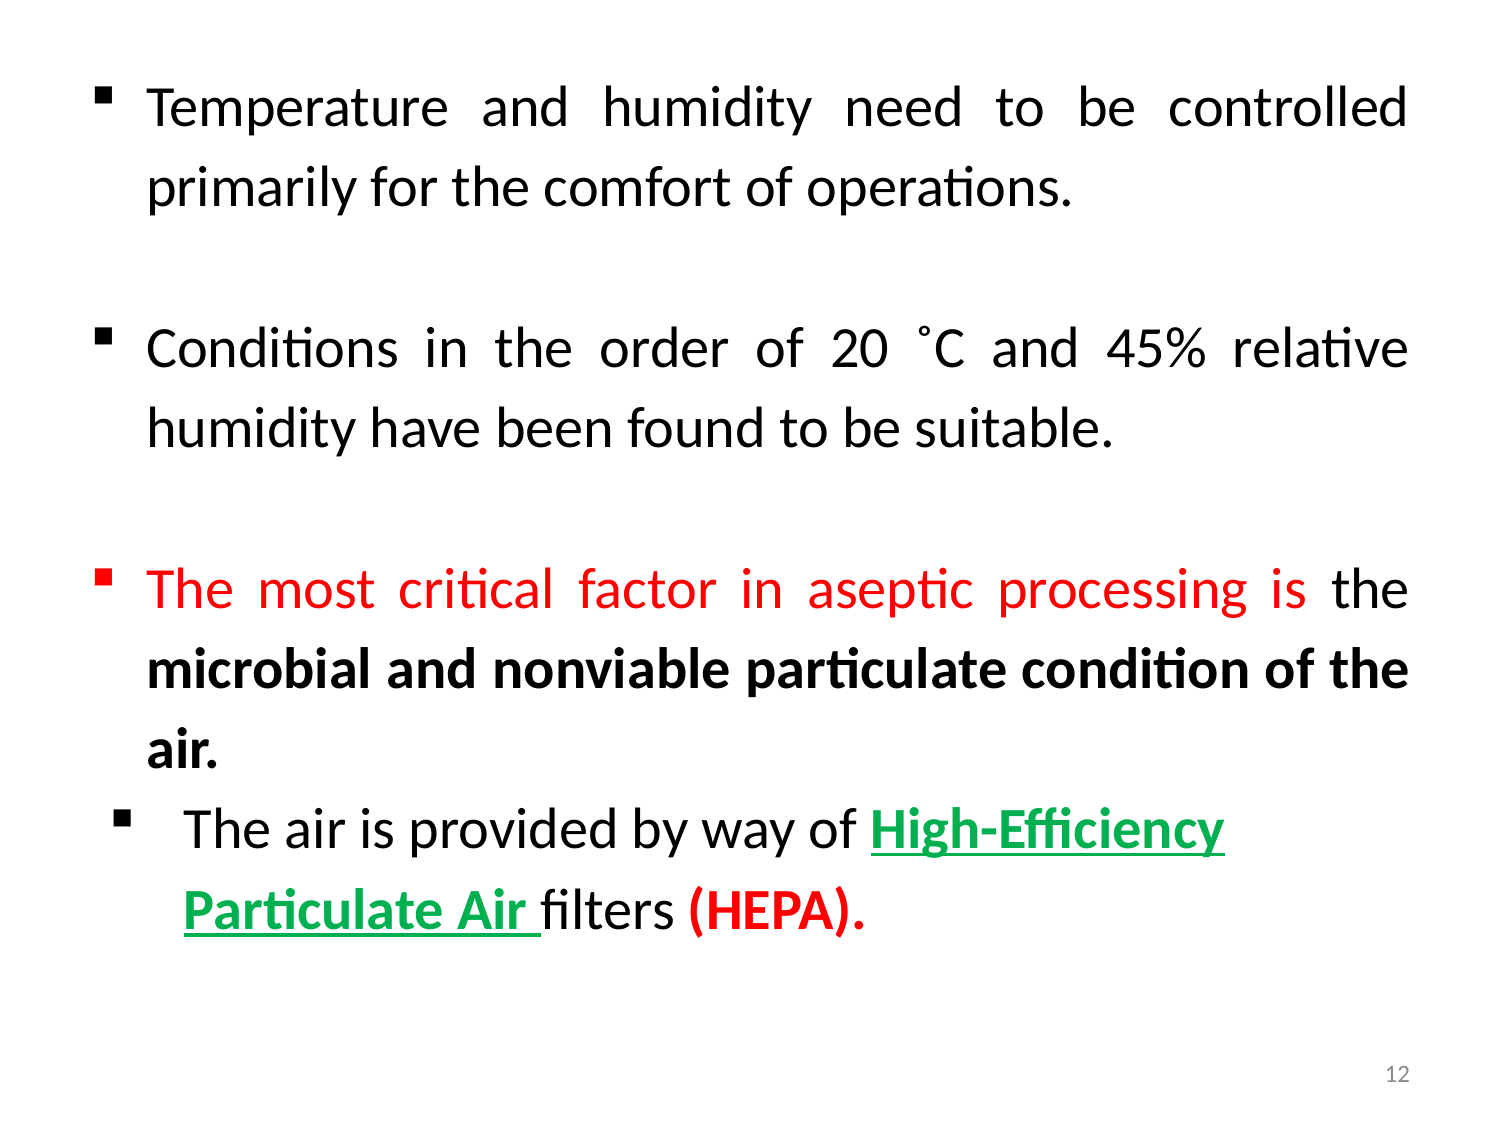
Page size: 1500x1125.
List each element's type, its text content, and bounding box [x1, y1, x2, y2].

list Temperature and humidity need to be controlled primarily for the comfort of operations. Conditions in the order of 20 ˚C and 45% relative humidity have been found to be suitable. The most critical factor in aseptic processing is the microbial and nonviable particulate condition of the air. The air is provided by way of High-Efficiency Particulate Air filters (HEPA). [75, 50, 1425, 1063]
slide_number 12 [1074, 1042, 1425, 1103]
